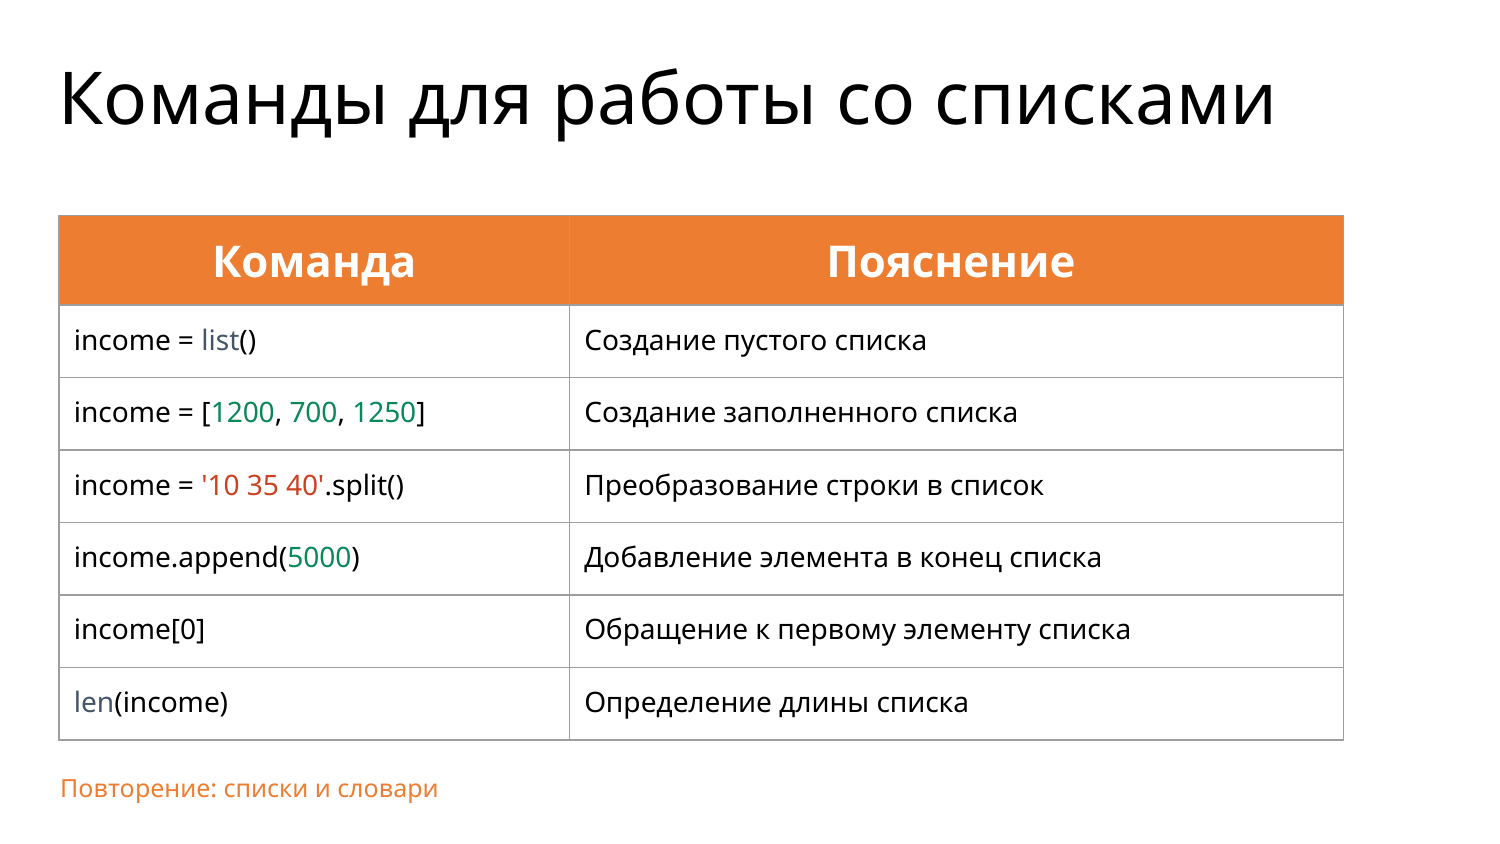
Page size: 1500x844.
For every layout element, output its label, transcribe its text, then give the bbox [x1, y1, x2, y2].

table_cell income = '10 35 40'.split() [60, 451, 569, 522]
table_header Команда [60, 216, 569, 304]
table_cell Создание заполненного списка [570, 378, 1343, 449]
table_cell Создание пустого списка [570, 306, 1343, 377]
table_cell income = list() [60, 306, 569, 377]
table_cell len(income) [60, 668, 569, 739]
table_cell income[0] [60, 596, 569, 667]
table_cell income = [1200, 700, 1250] [60, 378, 569, 449]
text_box Команды для работы со списками [59, 51, 1494, 188]
table_cell Добавление элемента в конец списка [570, 523, 1343, 594]
table_header Пояснение [570, 216, 1343, 304]
subtitle Повторение: списки и словари [60, 767, 1233, 813]
table_cell Обращение к первому элементу списка [570, 596, 1343, 667]
table_cell Преобразование строки в список [570, 451, 1343, 522]
table_cell income.append(5000) [60, 523, 569, 594]
table_cell Определение длины списка [570, 668, 1343, 739]
